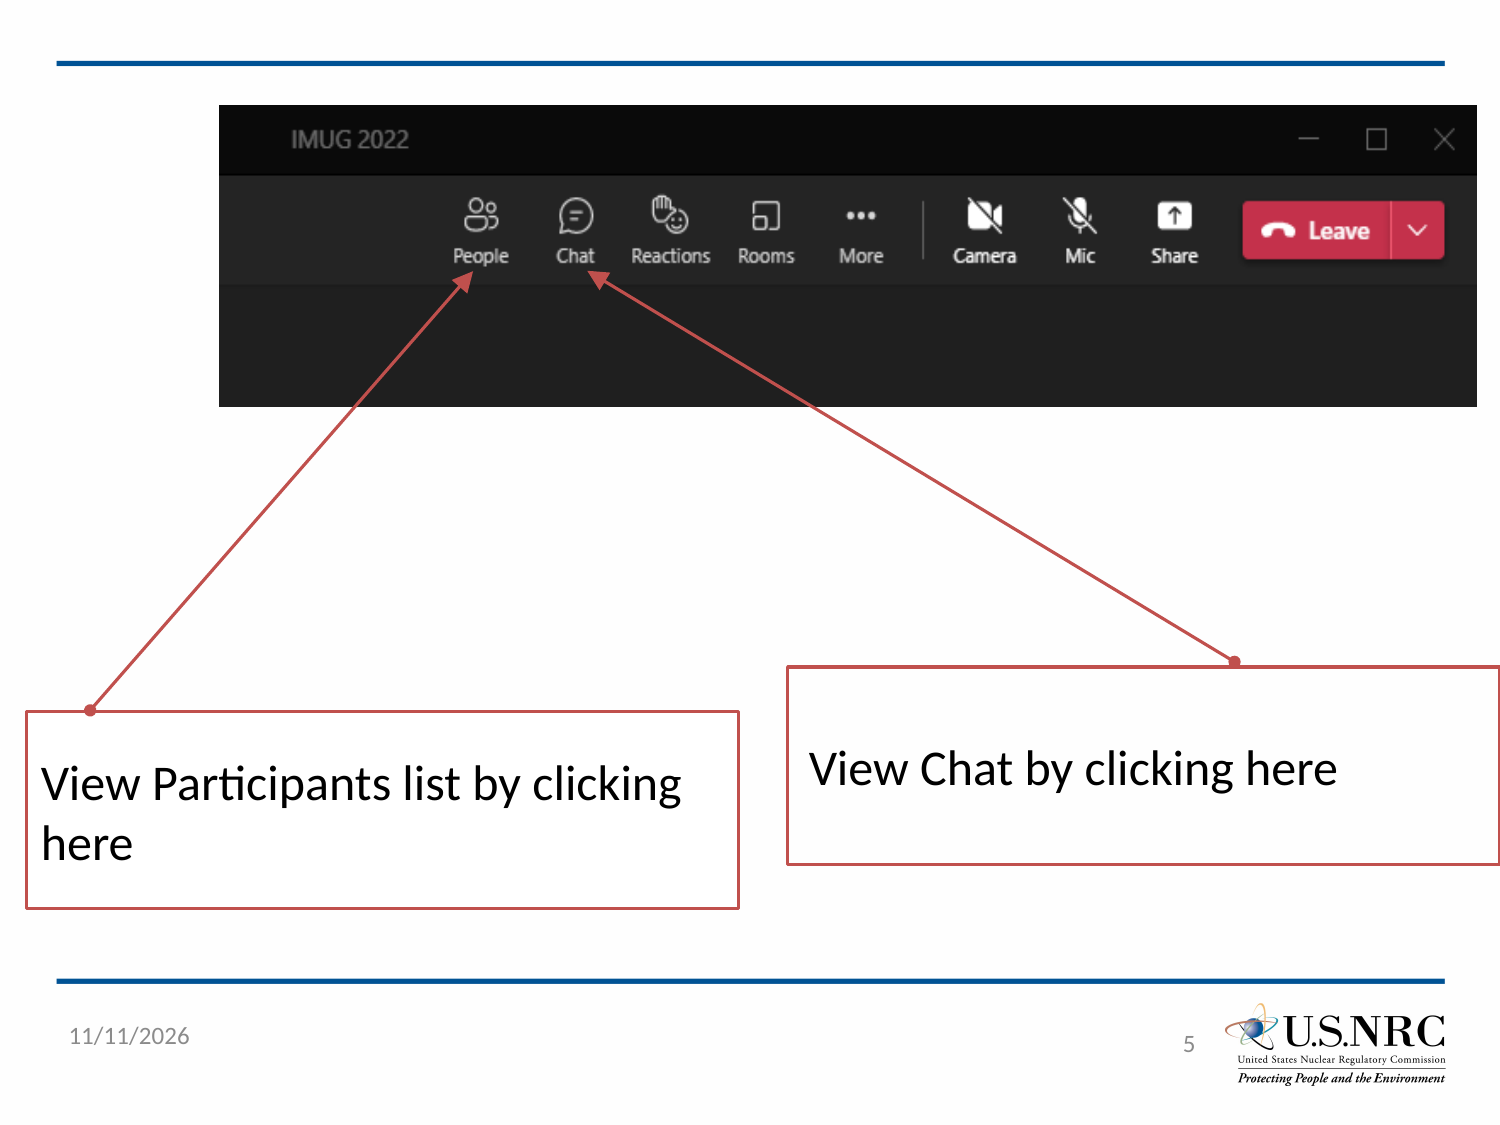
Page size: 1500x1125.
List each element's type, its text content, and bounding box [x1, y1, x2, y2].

slide_number 5 [1030, 1012, 1211, 1073]
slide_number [53, 1004, 404, 1065]
text_box View Chat by clicking here [786, 415, 1500, 867]
text_box View Participants list by clicking here [24, 415, 741, 911]
picture [0, 0, 1500, 1125]
